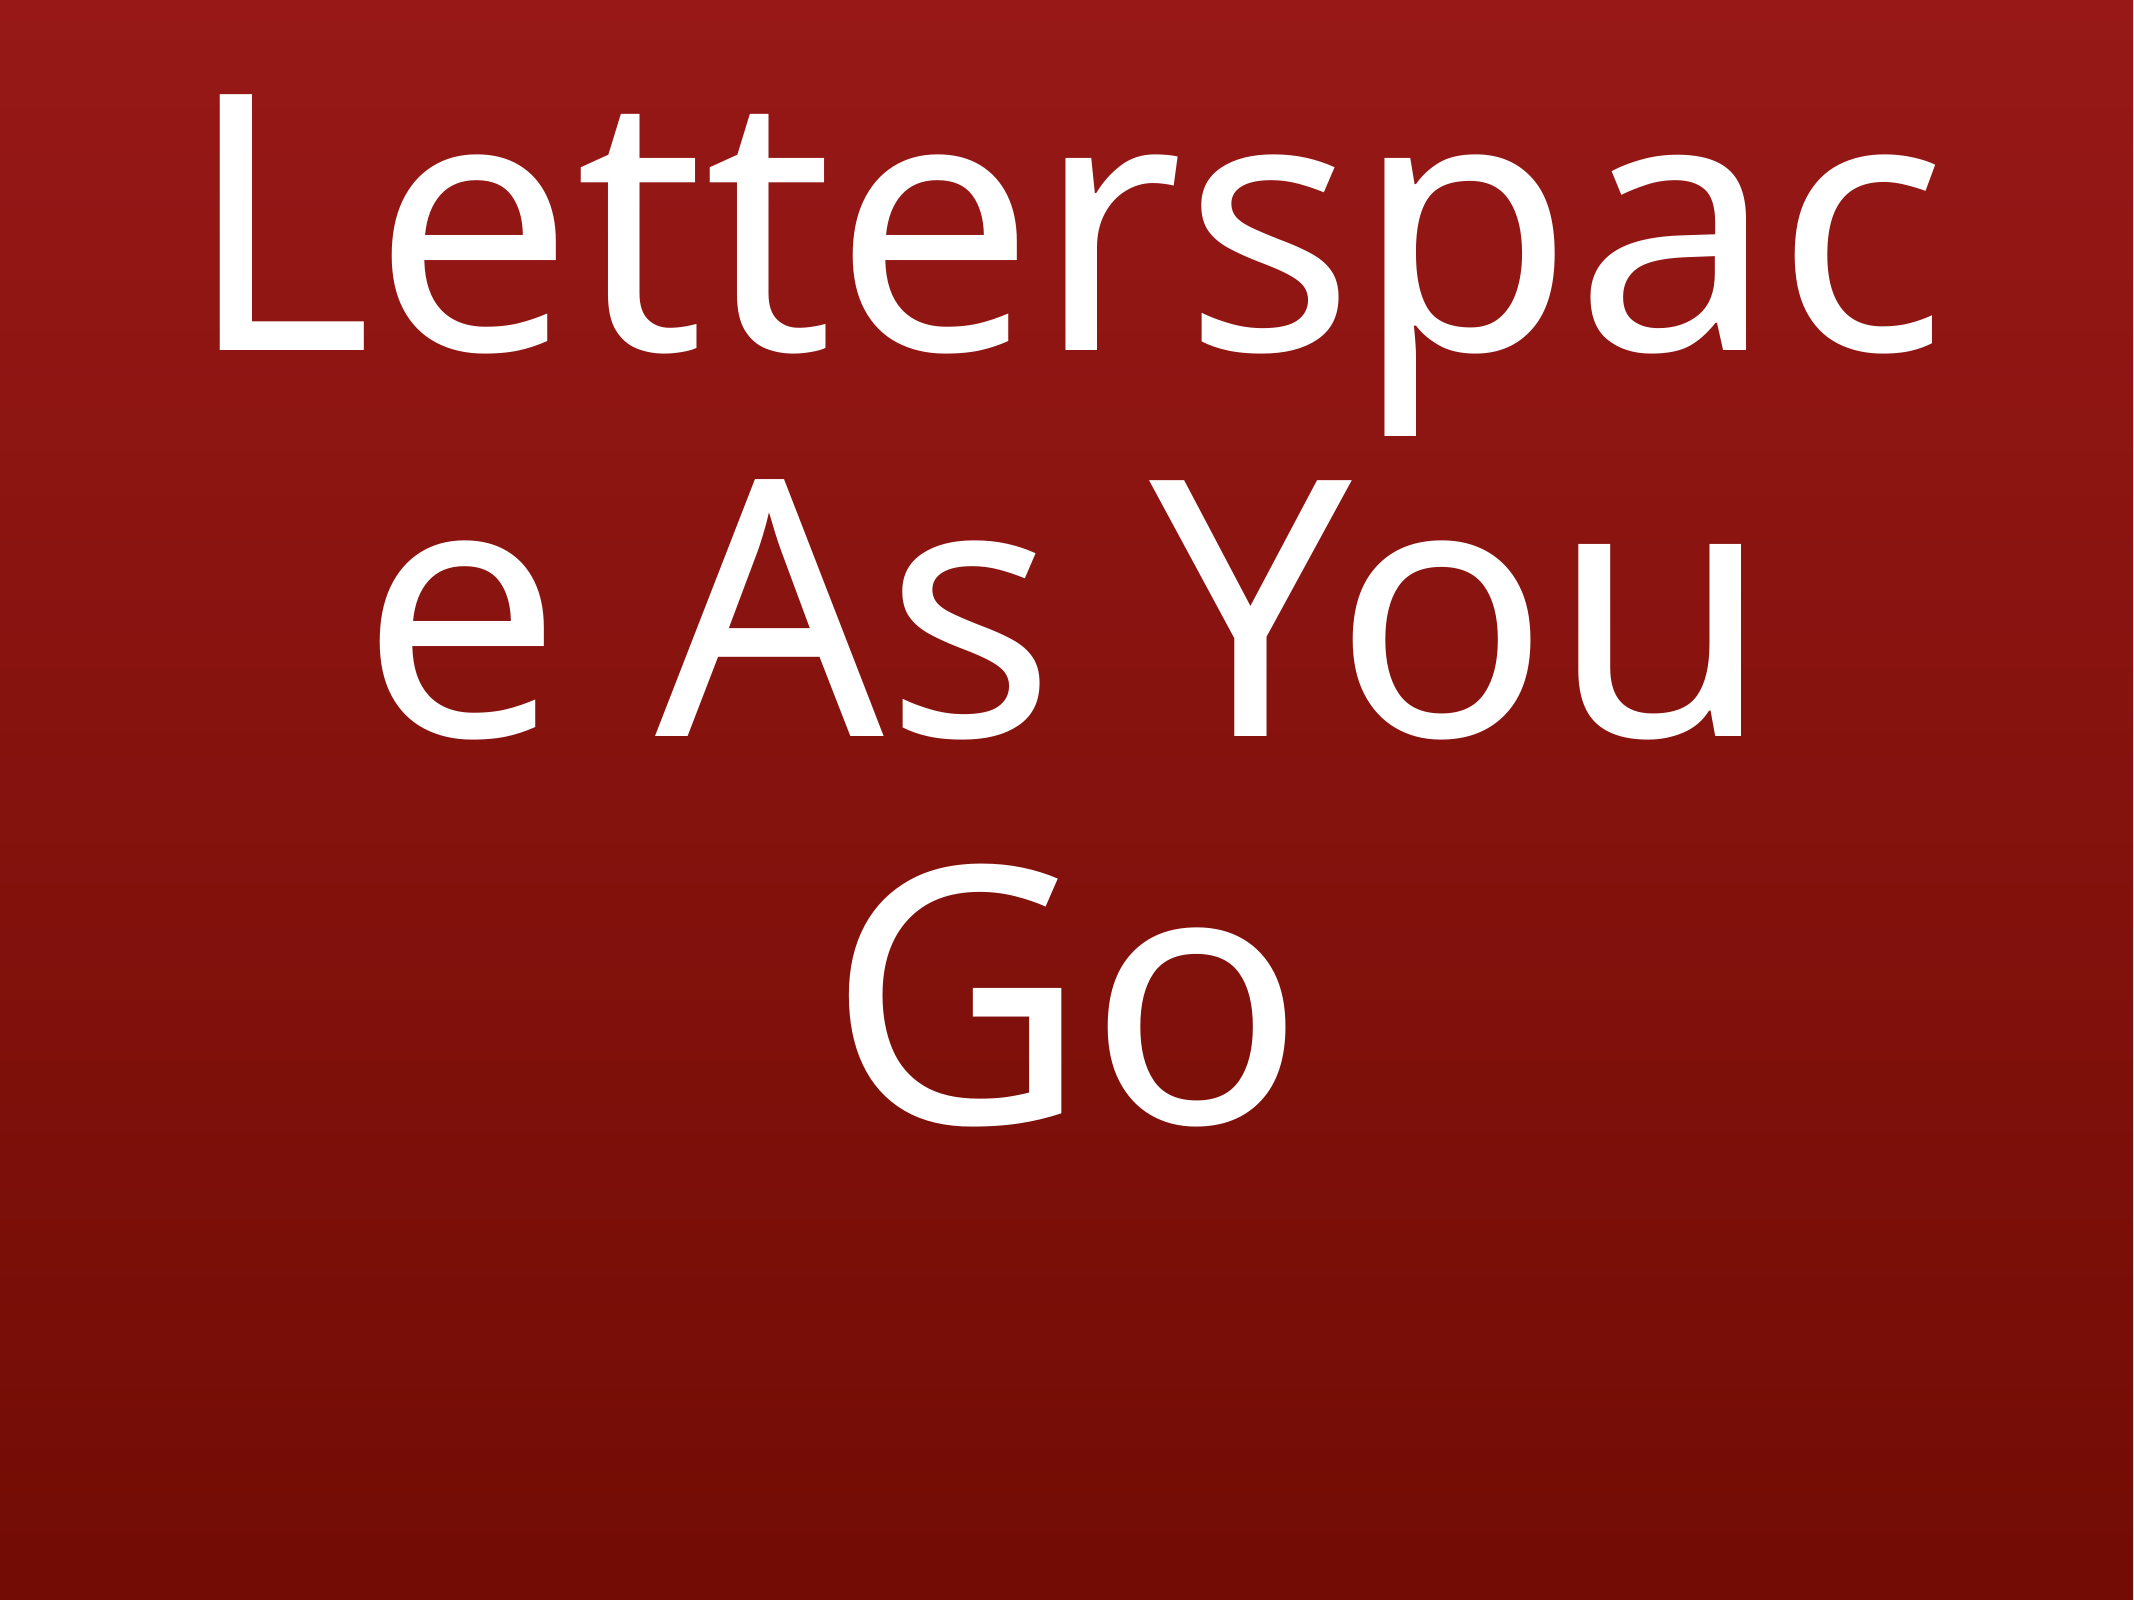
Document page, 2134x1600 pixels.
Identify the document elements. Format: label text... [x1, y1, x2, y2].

text_box Letterspace As You Go [153, 32, 1980, 1210]
